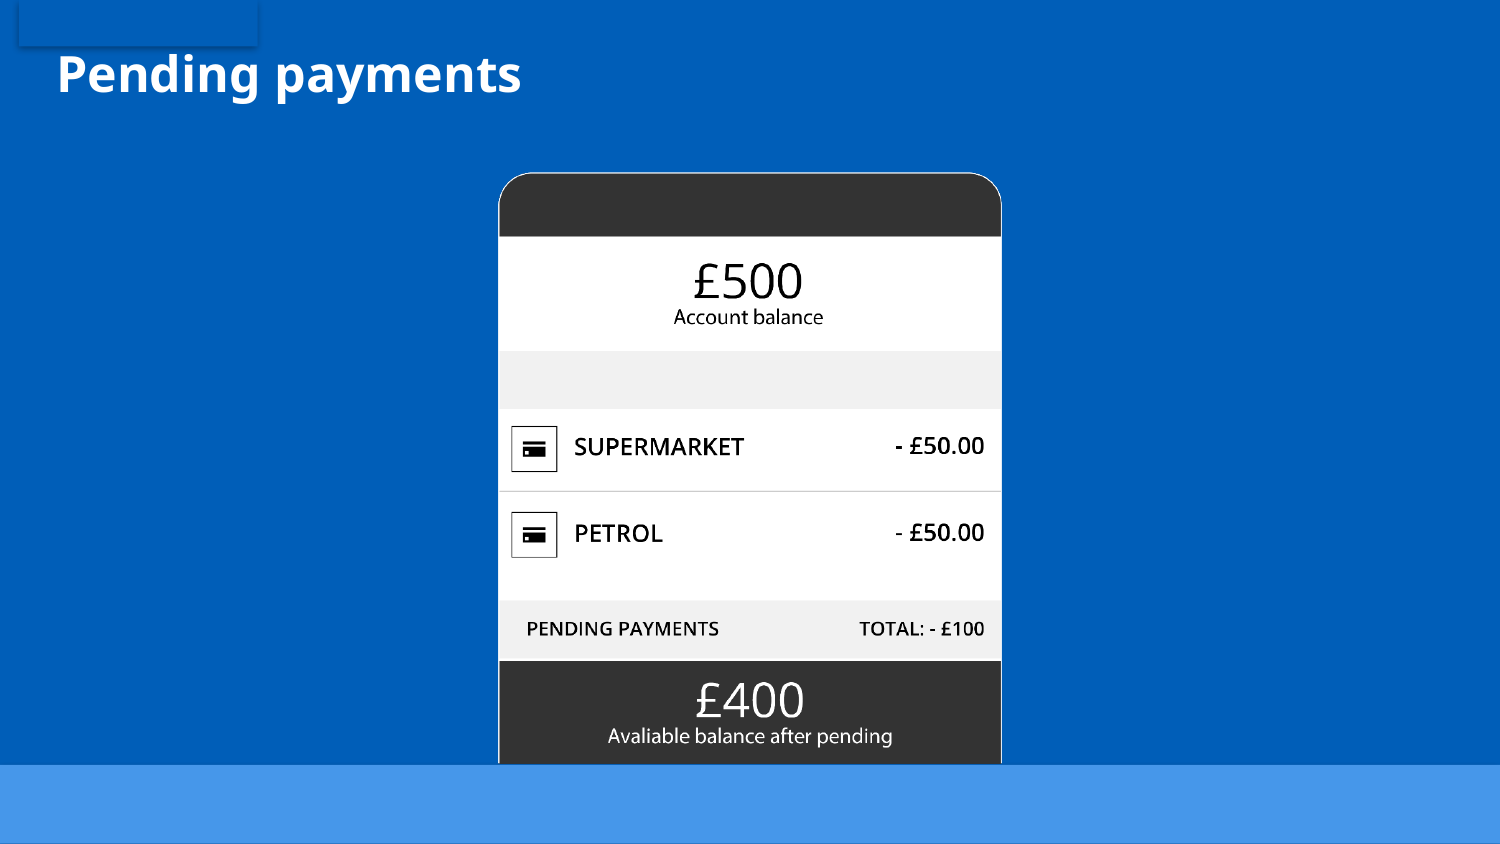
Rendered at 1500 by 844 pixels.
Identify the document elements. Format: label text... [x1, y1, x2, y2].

title Pending payments [41, 41, 721, 112]
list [498, 172, 1002, 764]
